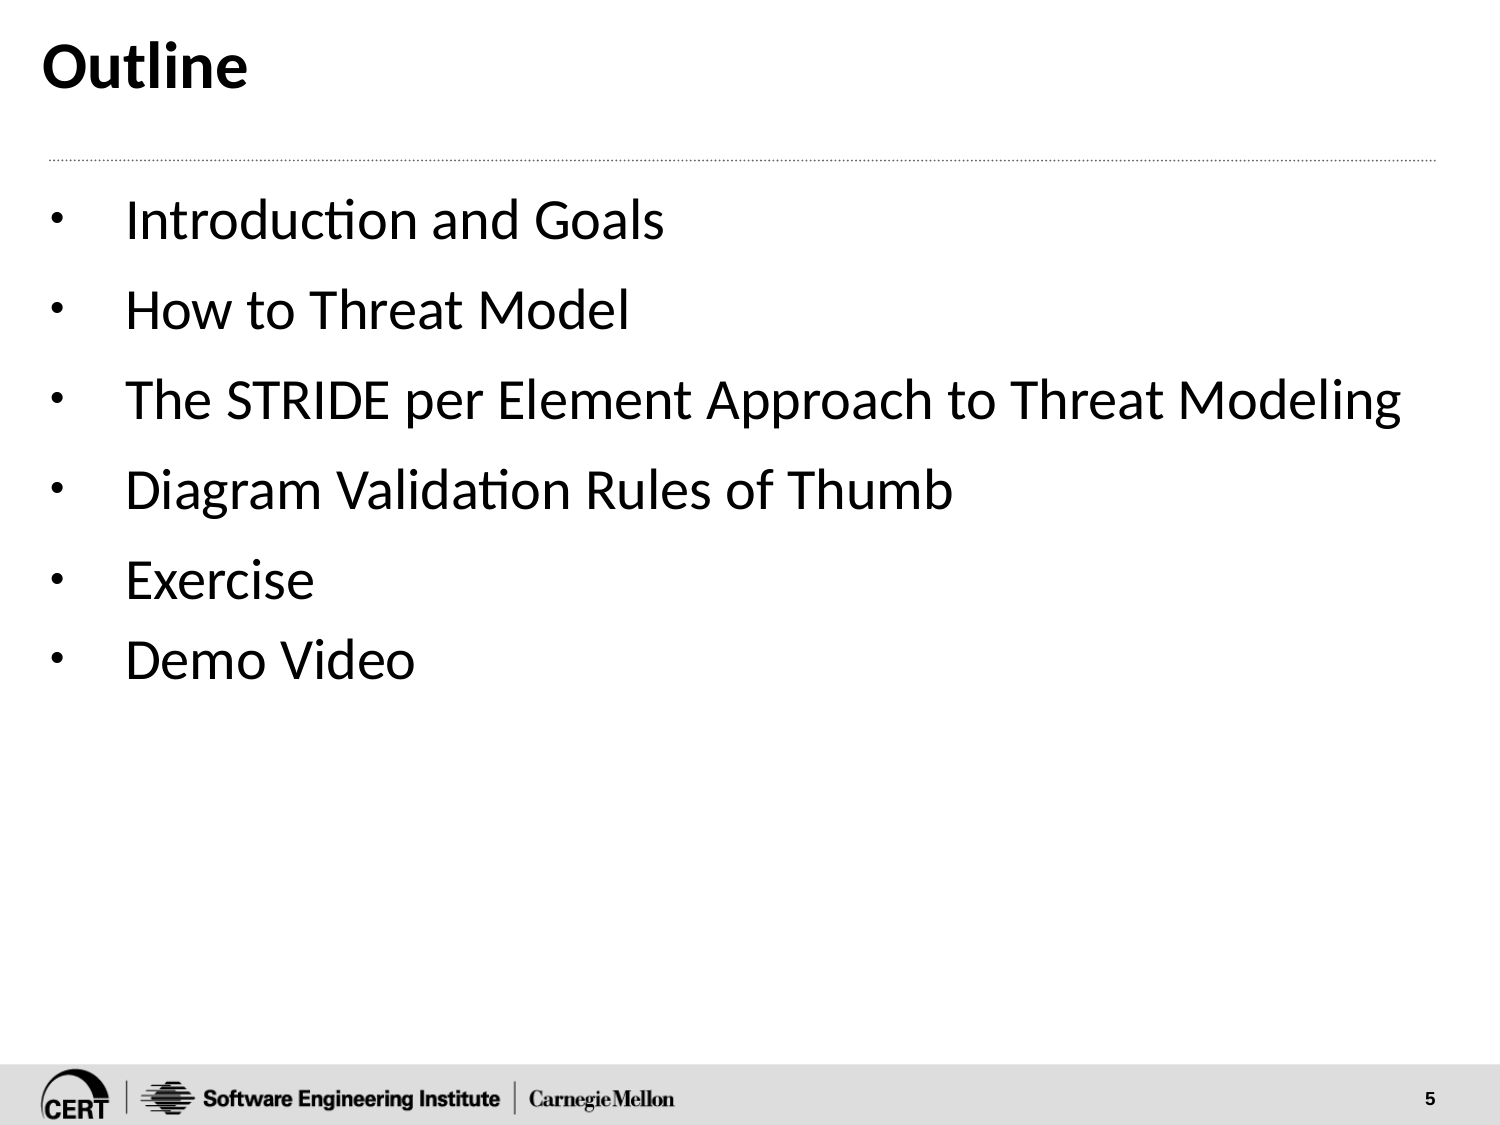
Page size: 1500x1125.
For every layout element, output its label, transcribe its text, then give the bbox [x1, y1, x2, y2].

title Outline [42, 37, 1434, 155]
picture [24, 1065, 688, 1125]
list Introduction and Goals How to Threat Model The STRIDE per Element Approach to Threat Modeling Diagram Validation Rules of Thumb Exercise Demo Video [49, 187, 1438, 1001]
